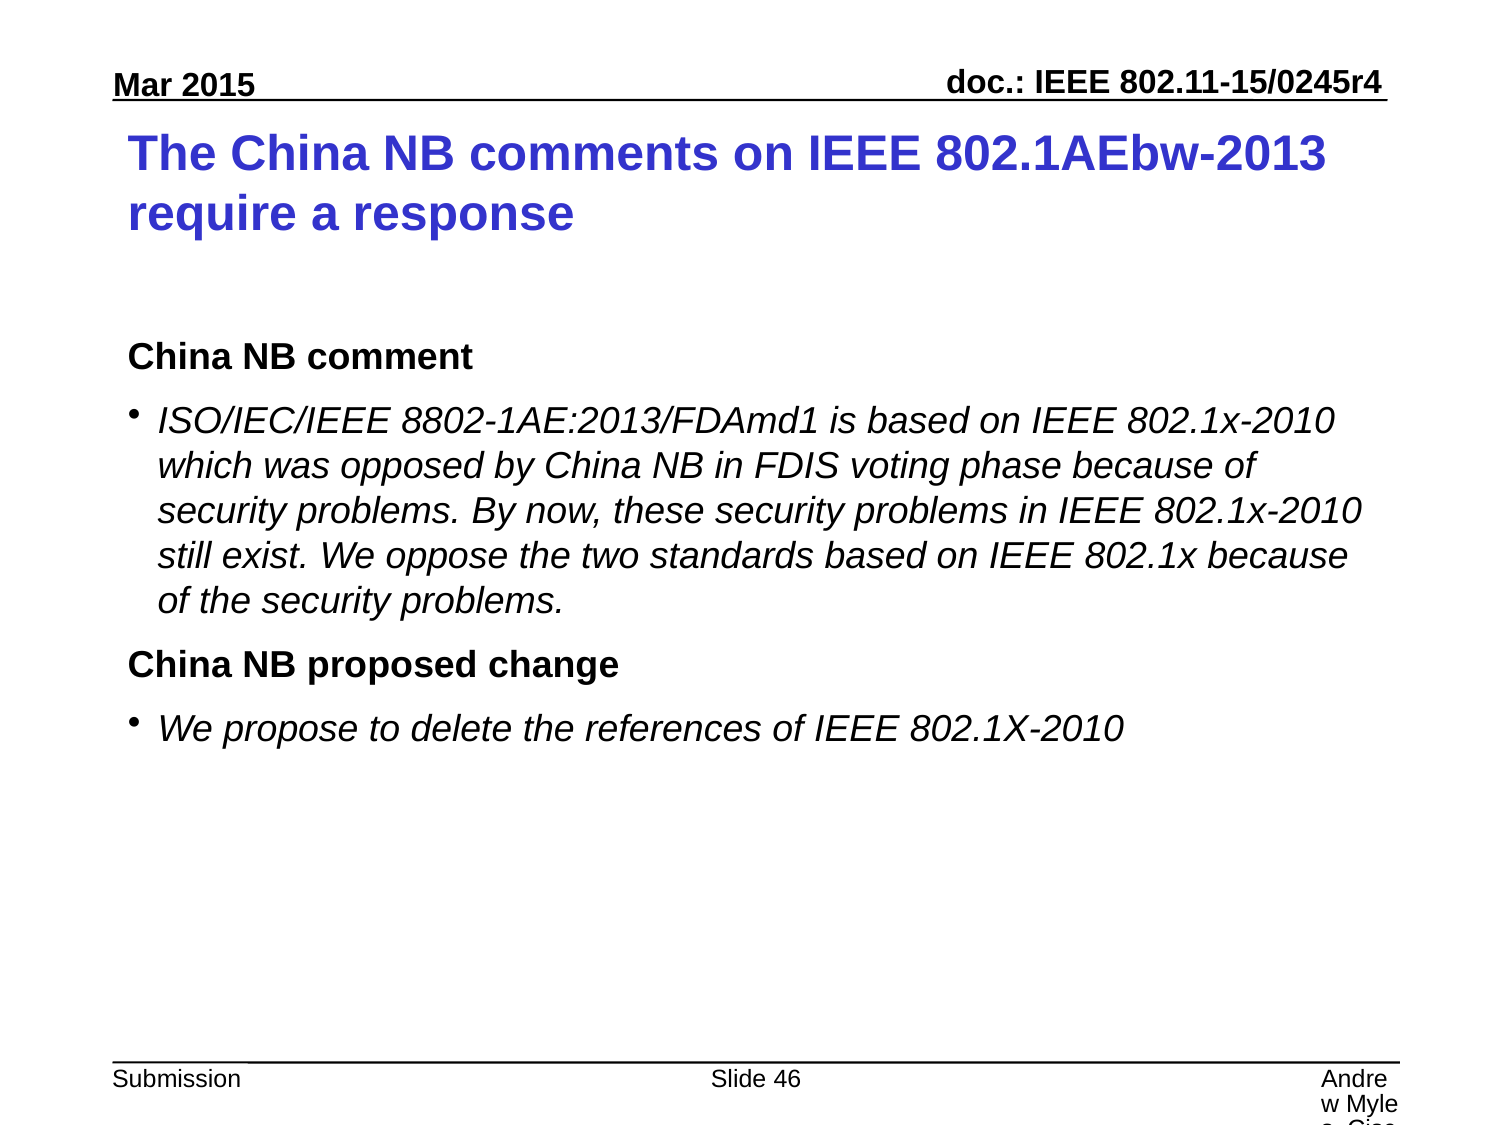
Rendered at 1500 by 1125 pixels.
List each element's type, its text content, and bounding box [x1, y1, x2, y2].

slide_number Slide 46 [709, 1061, 803, 1093]
list China NB comment ISO/IEC/IEEE 8802-1AE:2013/FDAmd1 is based on IEEE 802.1x-2010 which was opposed by China NB in FDIS voting phase because of security problems. By now, these security problems in IEEE 802.1x-2010 still exist. We oppose the two standards based on IEEE 802.1x because of the security problems. China NB proposed change We propose to delete the references of IEEE 802.1X-2010 [112, 324, 1388, 1000]
footer Andrew Myles, Cisco [1320, 1061, 1402, 1093]
title The China NB comments on IEEE 802.1AEbw-2013 require a response [112, 112, 1388, 288]
